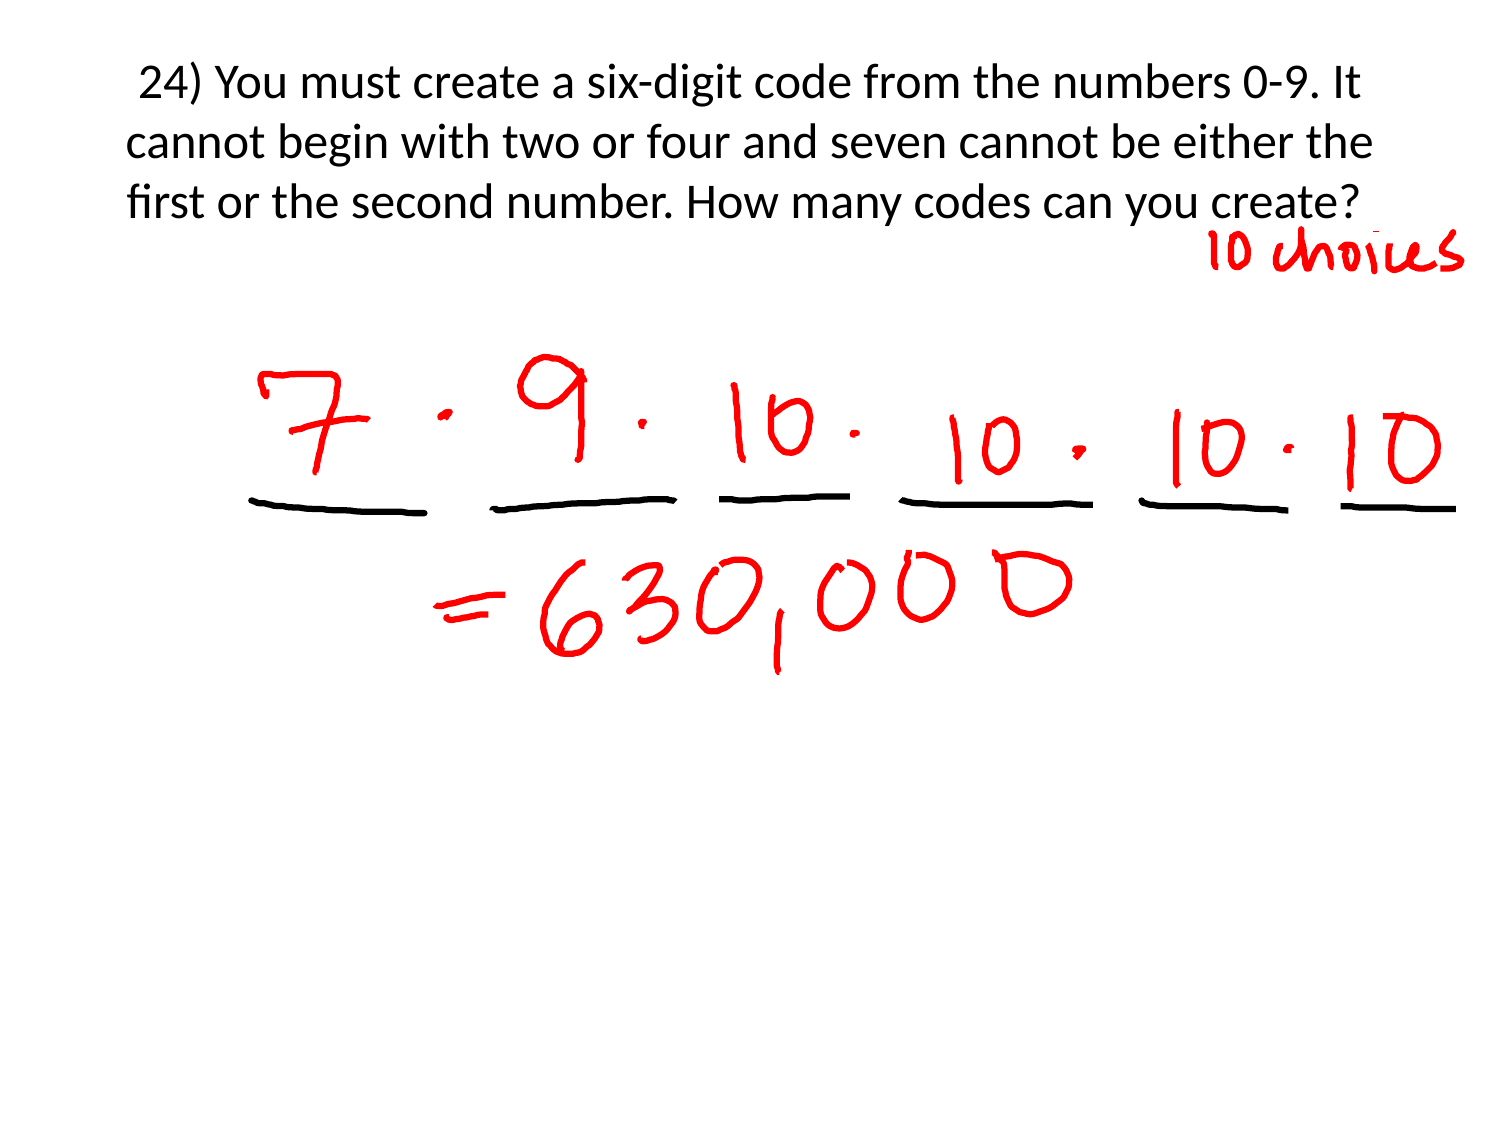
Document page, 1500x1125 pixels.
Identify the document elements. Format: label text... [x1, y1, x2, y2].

text_box [290, 417, 370, 433]
text_box [1140, 499, 1289, 512]
text_box [439, 411, 451, 420]
text_box [951, 416, 961, 483]
text_box [1230, 233, 1249, 268]
text_box [775, 609, 783, 673]
text_box [819, 561, 873, 630]
title 24) You must create a six-digit code from the numbers 0-9. It cannot begin with two or four and seven cannot be either the first or the second number. How many codes can you create? [75, 45, 1425, 233]
text_box [1440, 231, 1463, 270]
text_box [899, 498, 1093, 506]
text_box [698, 558, 761, 633]
text_box [770, 396, 811, 454]
text_box [991, 551, 1070, 615]
text_box [1275, 228, 1334, 270]
text_box [1210, 232, 1219, 268]
text_box [624, 564, 677, 642]
text_box [719, 495, 850, 502]
text_box [292, 427, 327, 474]
text_box [1382, 414, 1439, 482]
text_box [259, 373, 339, 429]
text_box [1201, 421, 1243, 475]
text_box [434, 594, 506, 607]
text_box [519, 356, 585, 461]
text_box [1285, 446, 1293, 451]
text_box [732, 384, 746, 461]
text_box [542, 561, 601, 655]
text_box [445, 613, 489, 621]
text_box [1366, 244, 1376, 273]
text_box [1348, 416, 1354, 490]
text_box [984, 418, 1018, 473]
text_box [1339, 243, 1359, 270]
text_box [1340, 505, 1456, 510]
text_box [899, 549, 954, 621]
text_box [250, 499, 426, 514]
text_box [491, 498, 676, 512]
text_box [1387, 243, 1437, 271]
text_box [1175, 411, 1180, 487]
text_box [1074, 447, 1084, 459]
